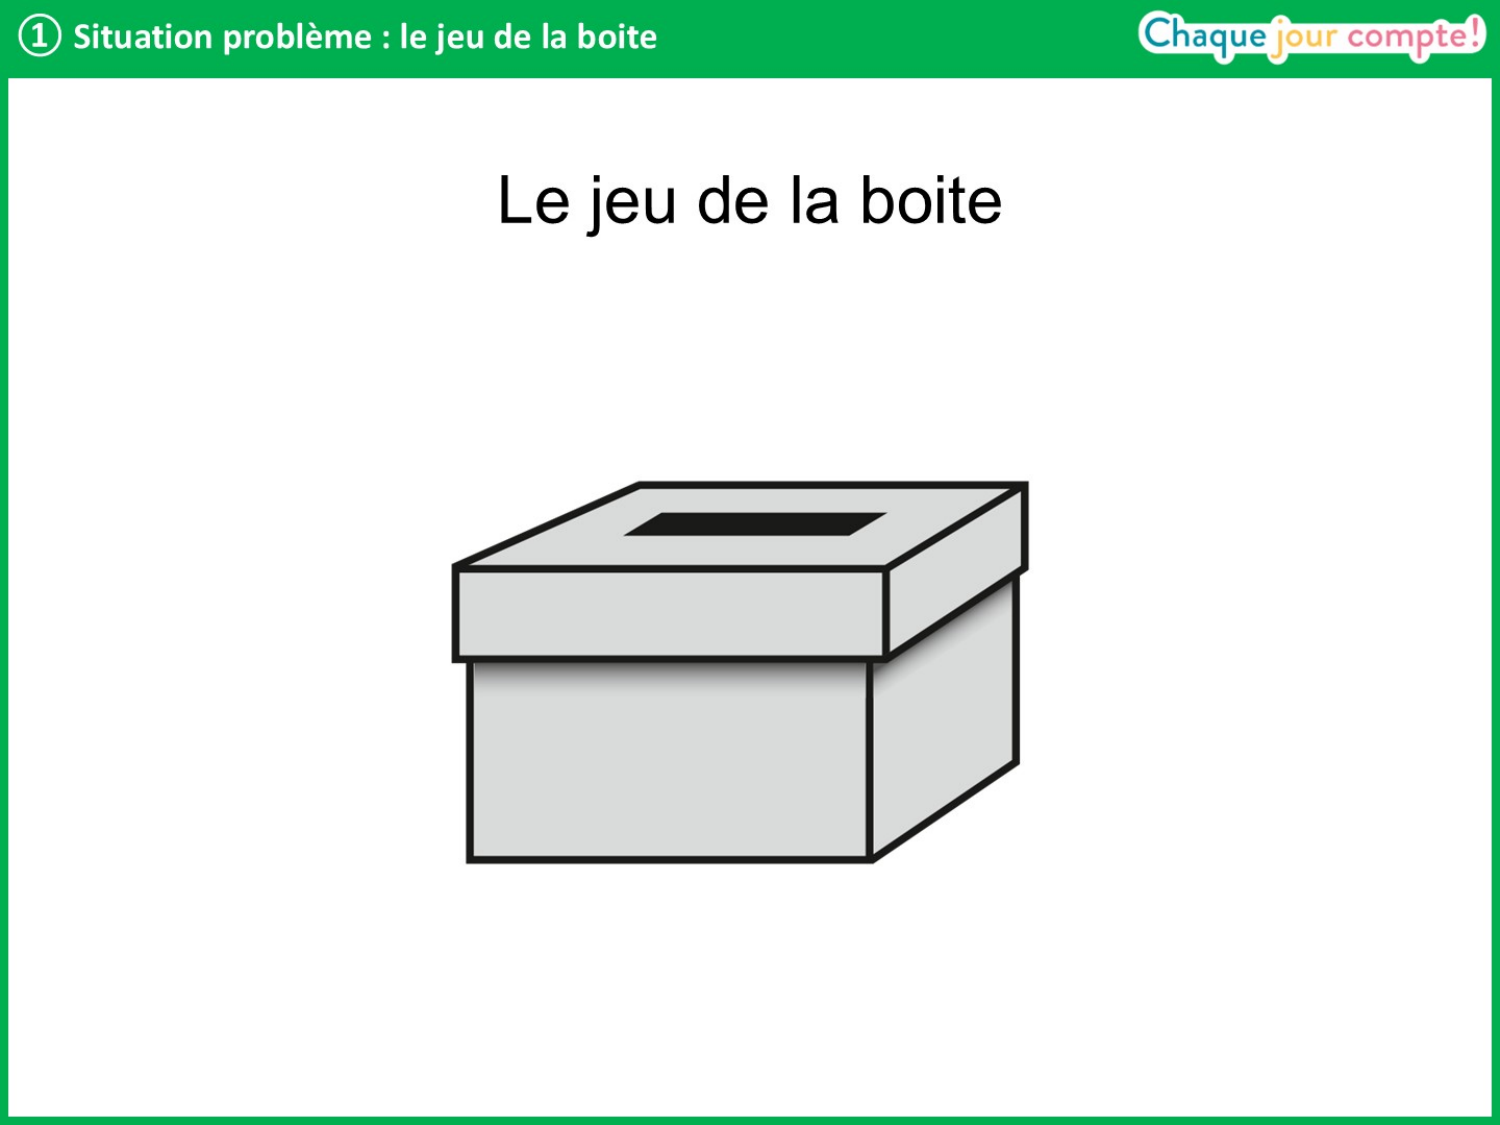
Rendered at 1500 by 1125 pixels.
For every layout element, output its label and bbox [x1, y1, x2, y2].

list [0, 0, 1500, 1125]
